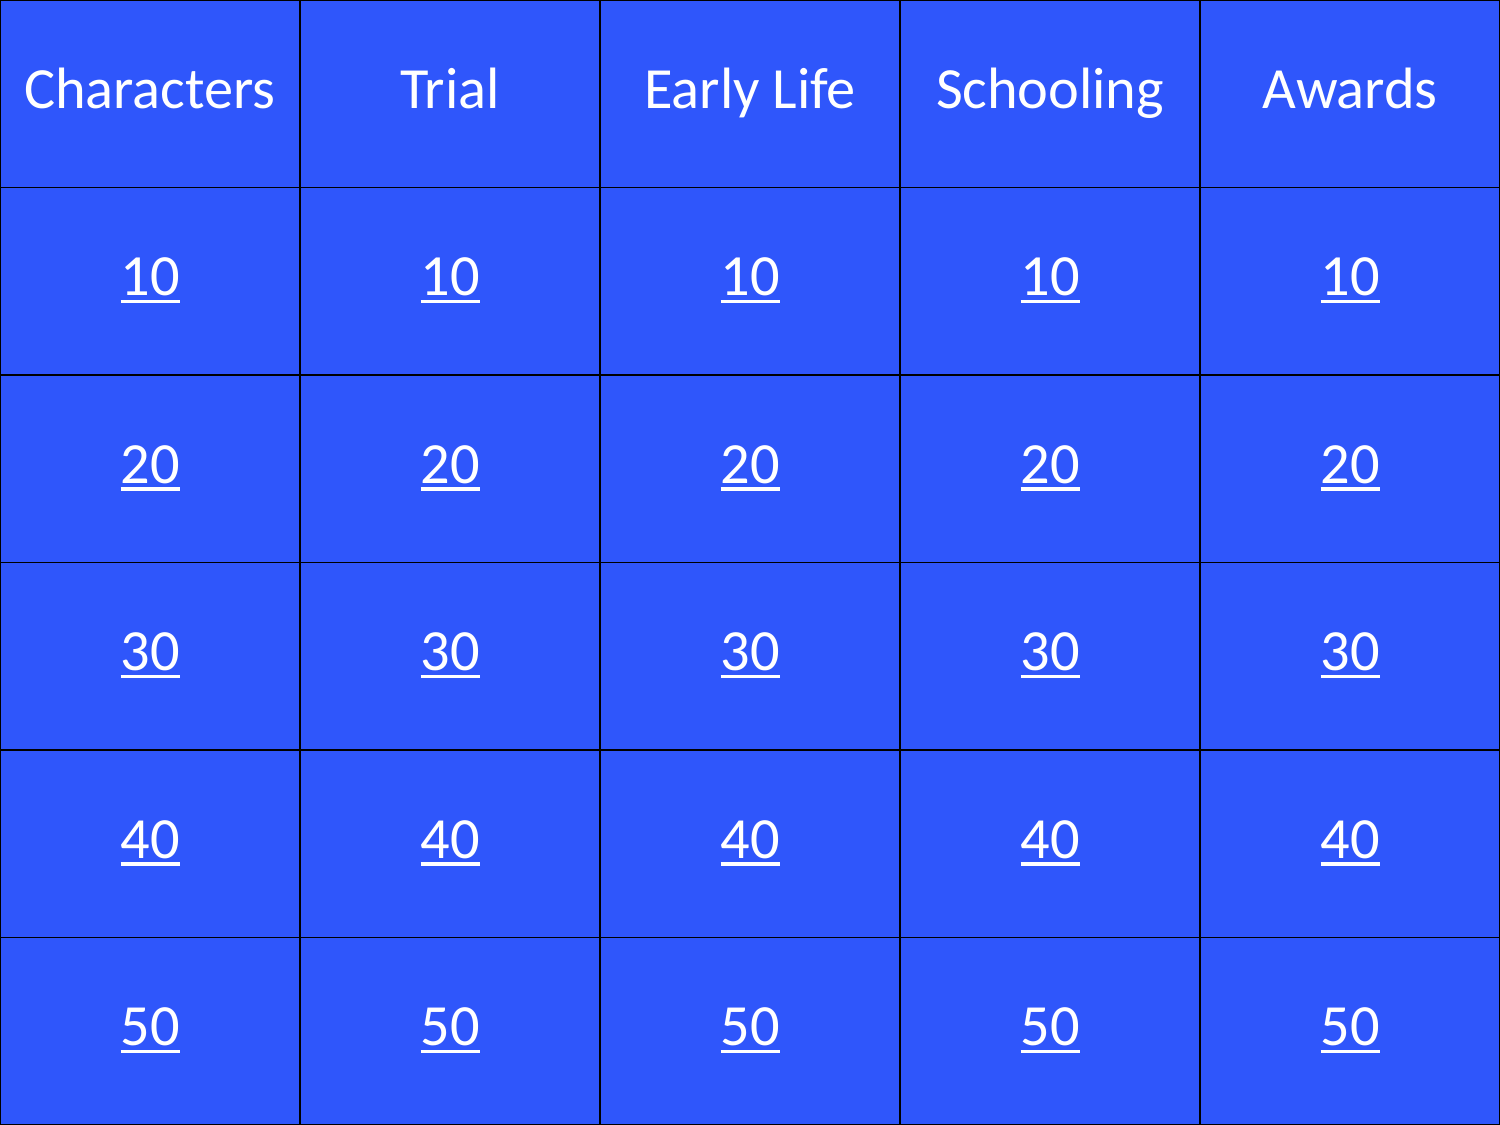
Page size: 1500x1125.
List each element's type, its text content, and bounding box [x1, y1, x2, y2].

table_cell 10 [901, 188, 1199, 374]
table_cell 50 [1201, 938, 1499, 1124]
table_cell 30 [1, 563, 299, 749]
table_cell 20 [601, 376, 899, 562]
table_header Trial [301, 1, 599, 187]
table_cell 40 [1, 751, 299, 937]
table_cell 10 [301, 188, 599, 374]
table_cell 30 [601, 563, 899, 749]
table_cell 40 [1201, 751, 1499, 937]
table_cell 20 [1, 376, 299, 562]
table_cell 30 [301, 563, 599, 749]
table_cell 30 [1201, 563, 1499, 749]
table_cell 20 [1201, 376, 1499, 562]
table_cell 10 [1, 188, 299, 374]
table_cell 10 [1201, 188, 1499, 374]
table_cell 30 [901, 563, 1199, 749]
table_cell 10 [601, 188, 899, 374]
table_cell 20 [301, 376, 599, 562]
table_header Characters [1, 1, 299, 187]
table_cell 40 [601, 751, 899, 937]
table_cell 40 [301, 751, 599, 937]
table_cell 50 [601, 938, 899, 1124]
table_cell 50 [1, 938, 299, 1124]
table_header Early Life [601, 1, 899, 187]
table_cell 20 [901, 376, 1199, 562]
table_cell 40 [901, 751, 1199, 937]
table_header Schooling [901, 1, 1199, 187]
table_cell 50 [301, 938, 599, 1124]
table_cell 50 [901, 938, 1199, 1124]
table_header Awards [1201, 1, 1499, 187]
